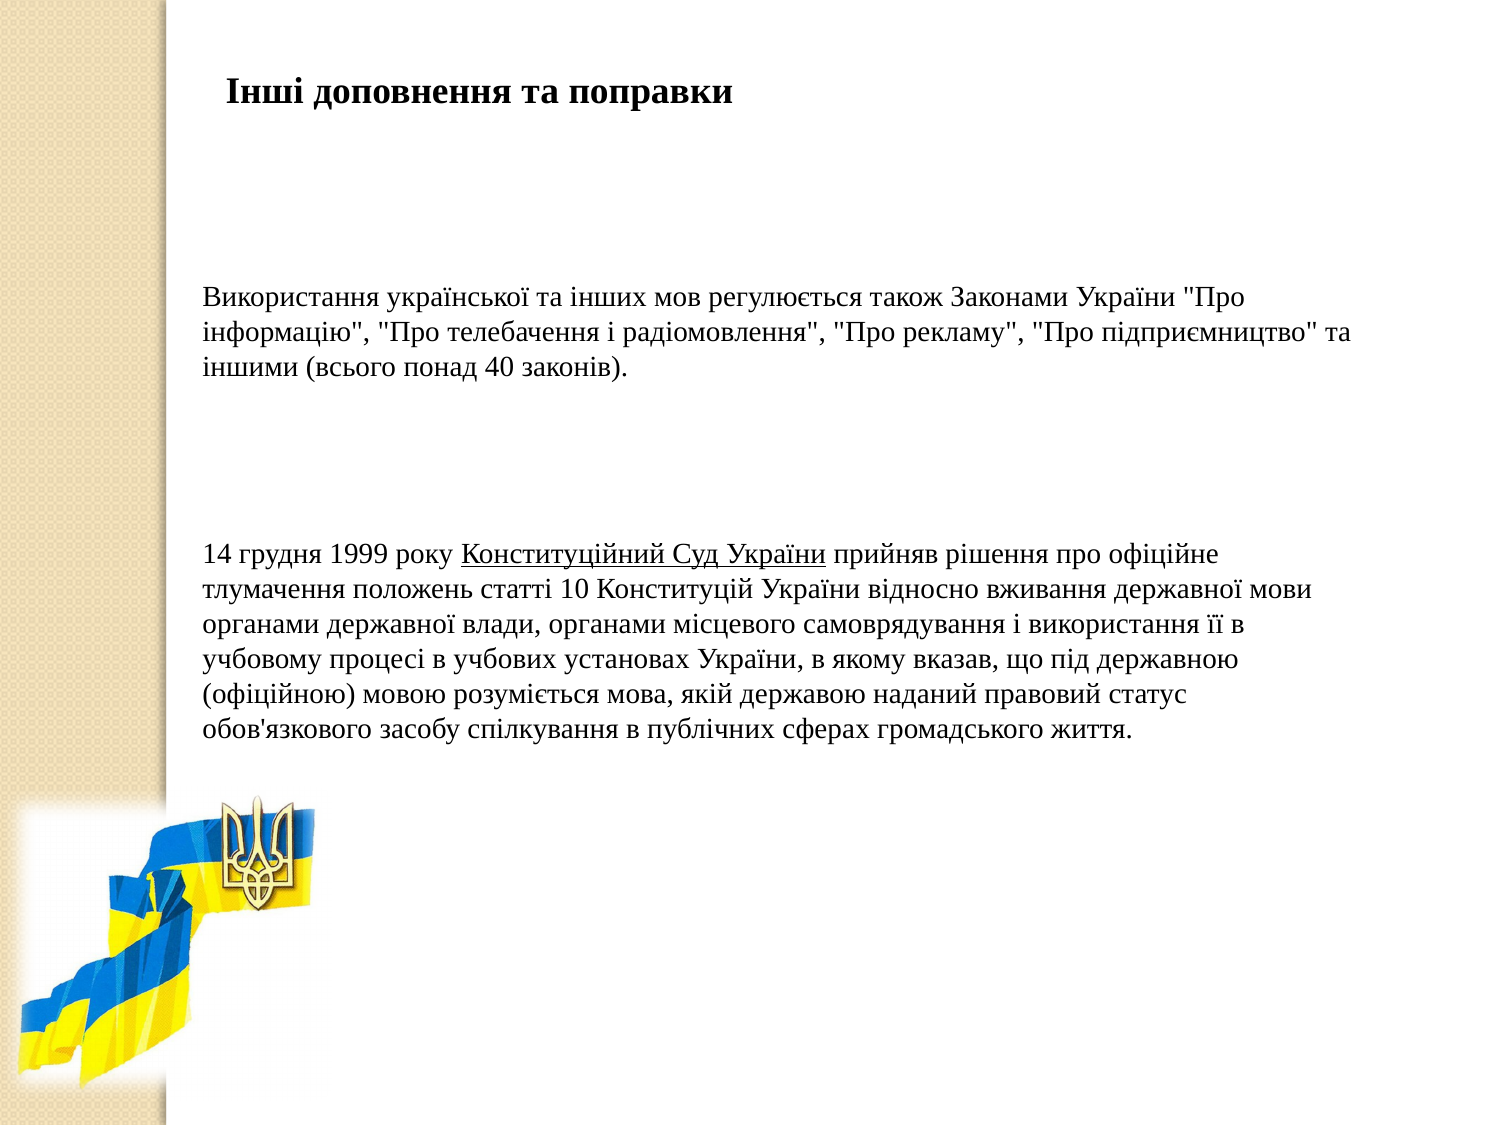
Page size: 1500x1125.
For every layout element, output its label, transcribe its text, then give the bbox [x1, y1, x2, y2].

text_box Використання української та інших мов регулюється також Законами України "Про інформацію", "Про телебачення і радіомовлення", "Про рекламу", "Про підприємництво" та іншими (всього понад 40 законів). [187, 269, 1430, 390]
text_box Інші доповнення та поправки [210, 58, 1418, 119]
picture [0, 784, 334, 1102]
text_box 14 грудня 1999 року Конституційний Суд України прийняв рішення про офіційне тлумачення положень статті 10 Конституцій України відносно вживання державної мови органами державної влади, органами місцевого самоврядування і використання її в учбовому процесі в учбових установах України, в якому вказав, що під державною (офіційною) мовою розуміється мова, якій державою наданий правовий статус обов'язкового засобу спілкування в публічних сферах громадського життя. [187, 527, 1360, 752]
